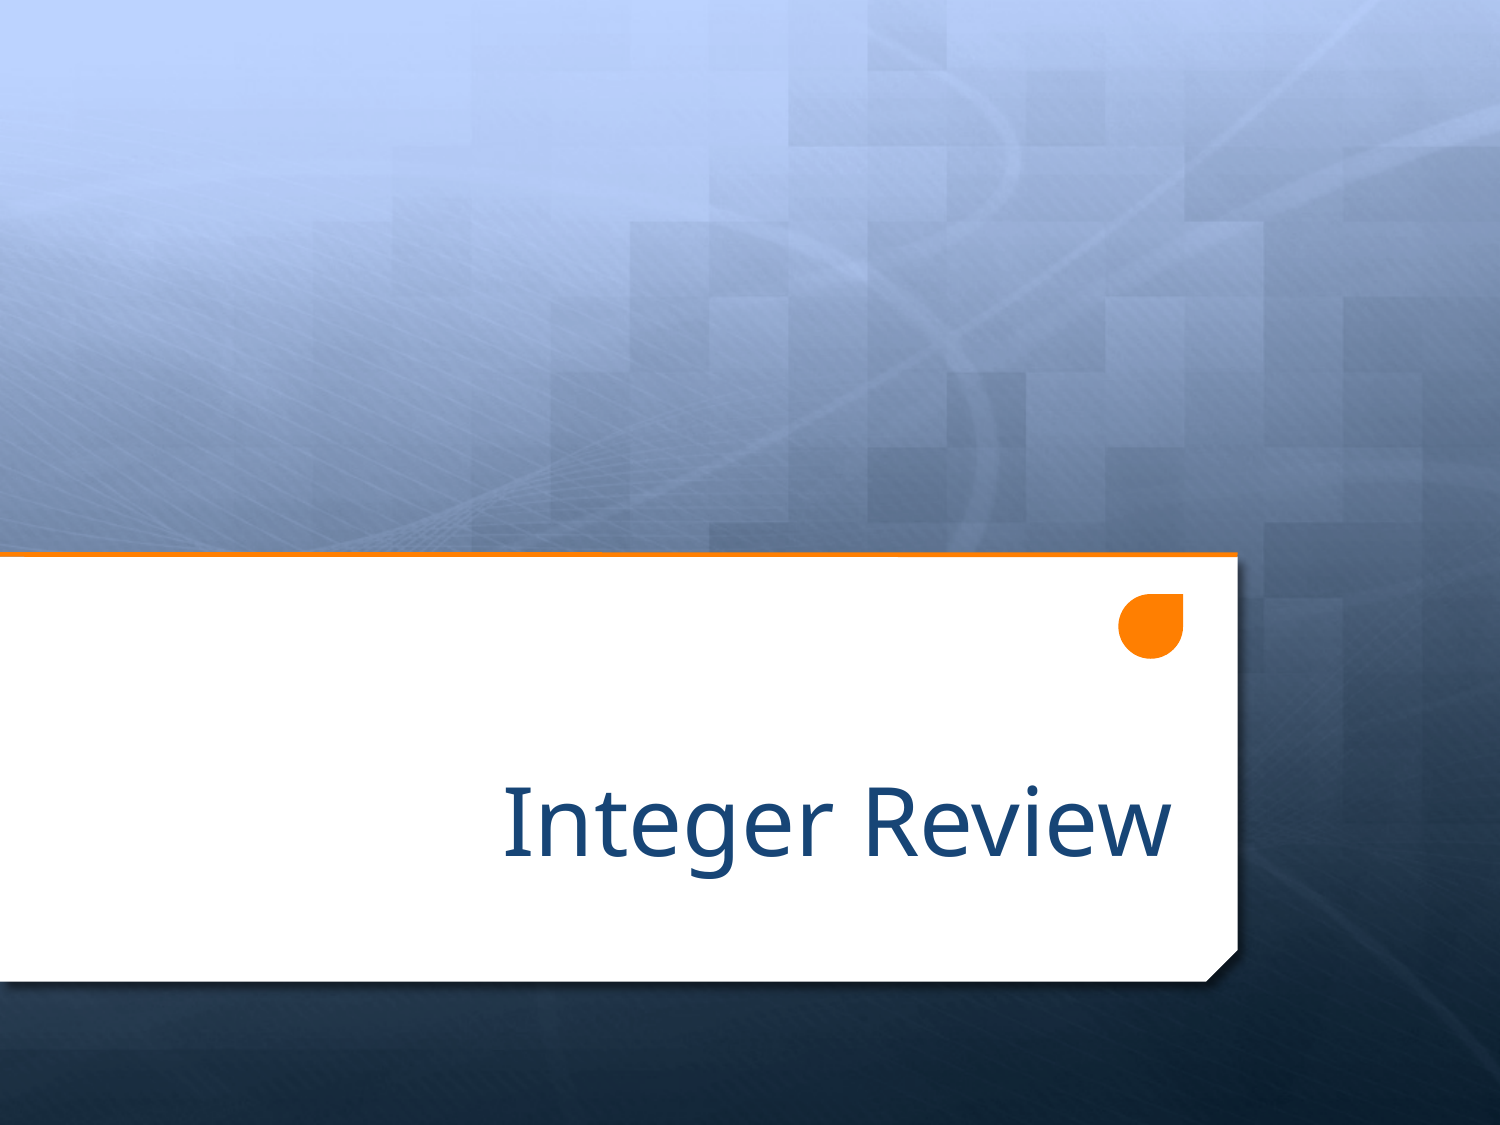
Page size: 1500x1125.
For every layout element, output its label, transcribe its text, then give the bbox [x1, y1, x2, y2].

title Integer Review [225, 641, 1188, 883]
